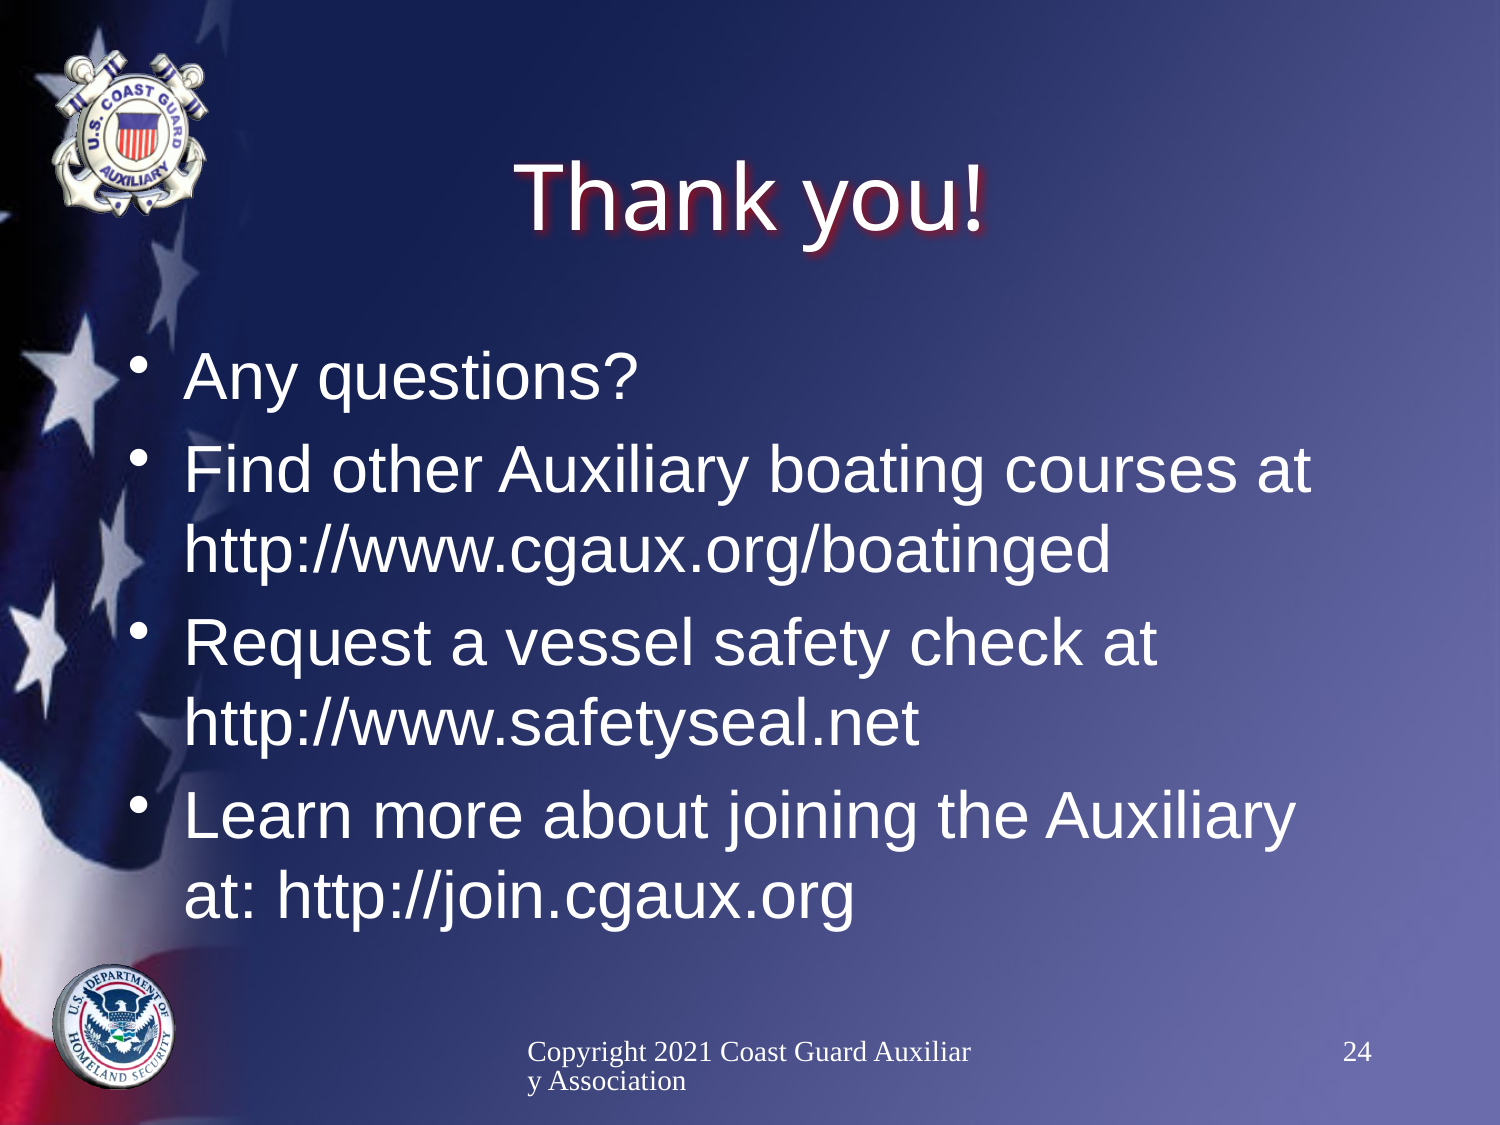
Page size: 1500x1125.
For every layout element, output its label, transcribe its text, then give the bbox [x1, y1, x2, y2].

footer Copyright 2021 Coast Guard Auxiliary Association [512, 1025, 988, 1100]
picture [0, 0, 1500, 1125]
list Any questions? Find other Auxiliary boating courses at http://www.cgaux.org/boatinged Request a vessel safety check at http://www.safetyseal.net Learn more about joining the Auxiliary at: http://join.cgaux.org [112, 324, 1388, 1000]
slide_number 24 [1074, 1025, 1388, 1100]
title Thank you! [112, 99, 1388, 288]
